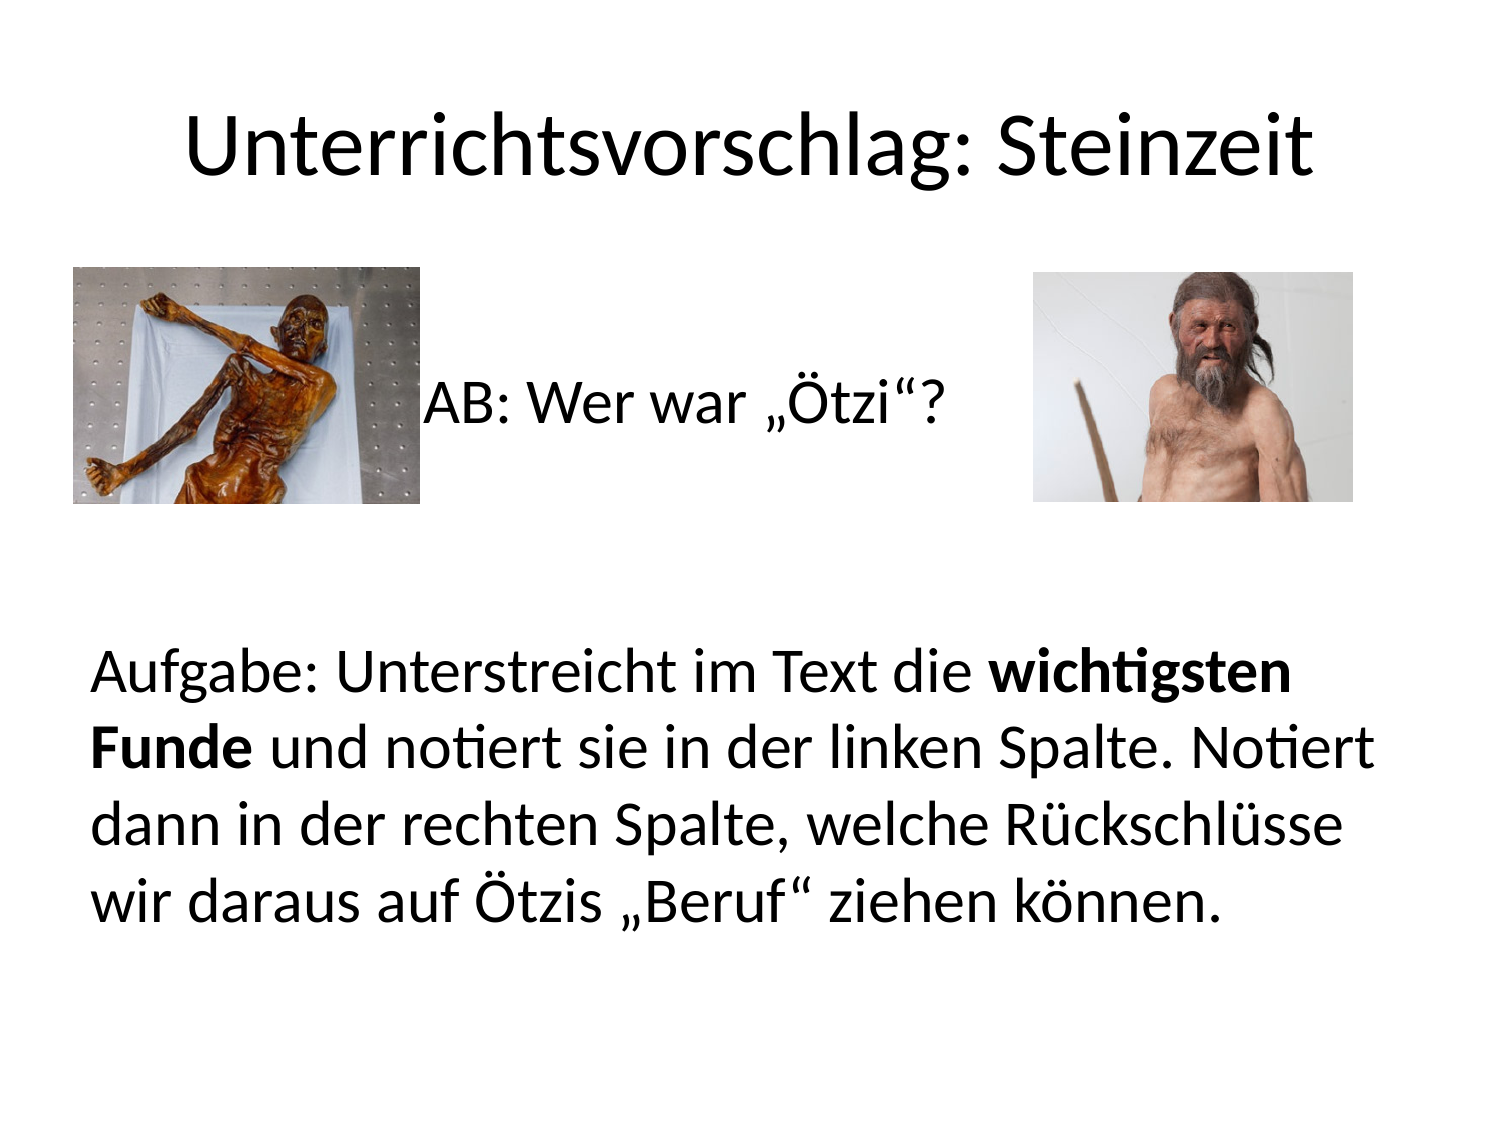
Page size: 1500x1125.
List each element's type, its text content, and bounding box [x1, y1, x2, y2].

picture [1033, 272, 1353, 502]
list AB: Wer war „Ötzi“? Aufgabe: Unterstreicht im Text die wichtigsten Funde und notiert sie in der linken Spalte. Notiert dann in der rechten Spalte, welche Rückschlüsse wir daraus auf Ötzis „Beruf“ ziehen können. [75, 262, 1425, 1005]
title Unterrichtsvorschlag: Steinzeit [75, 45, 1425, 233]
picture [72, 266, 420, 504]
